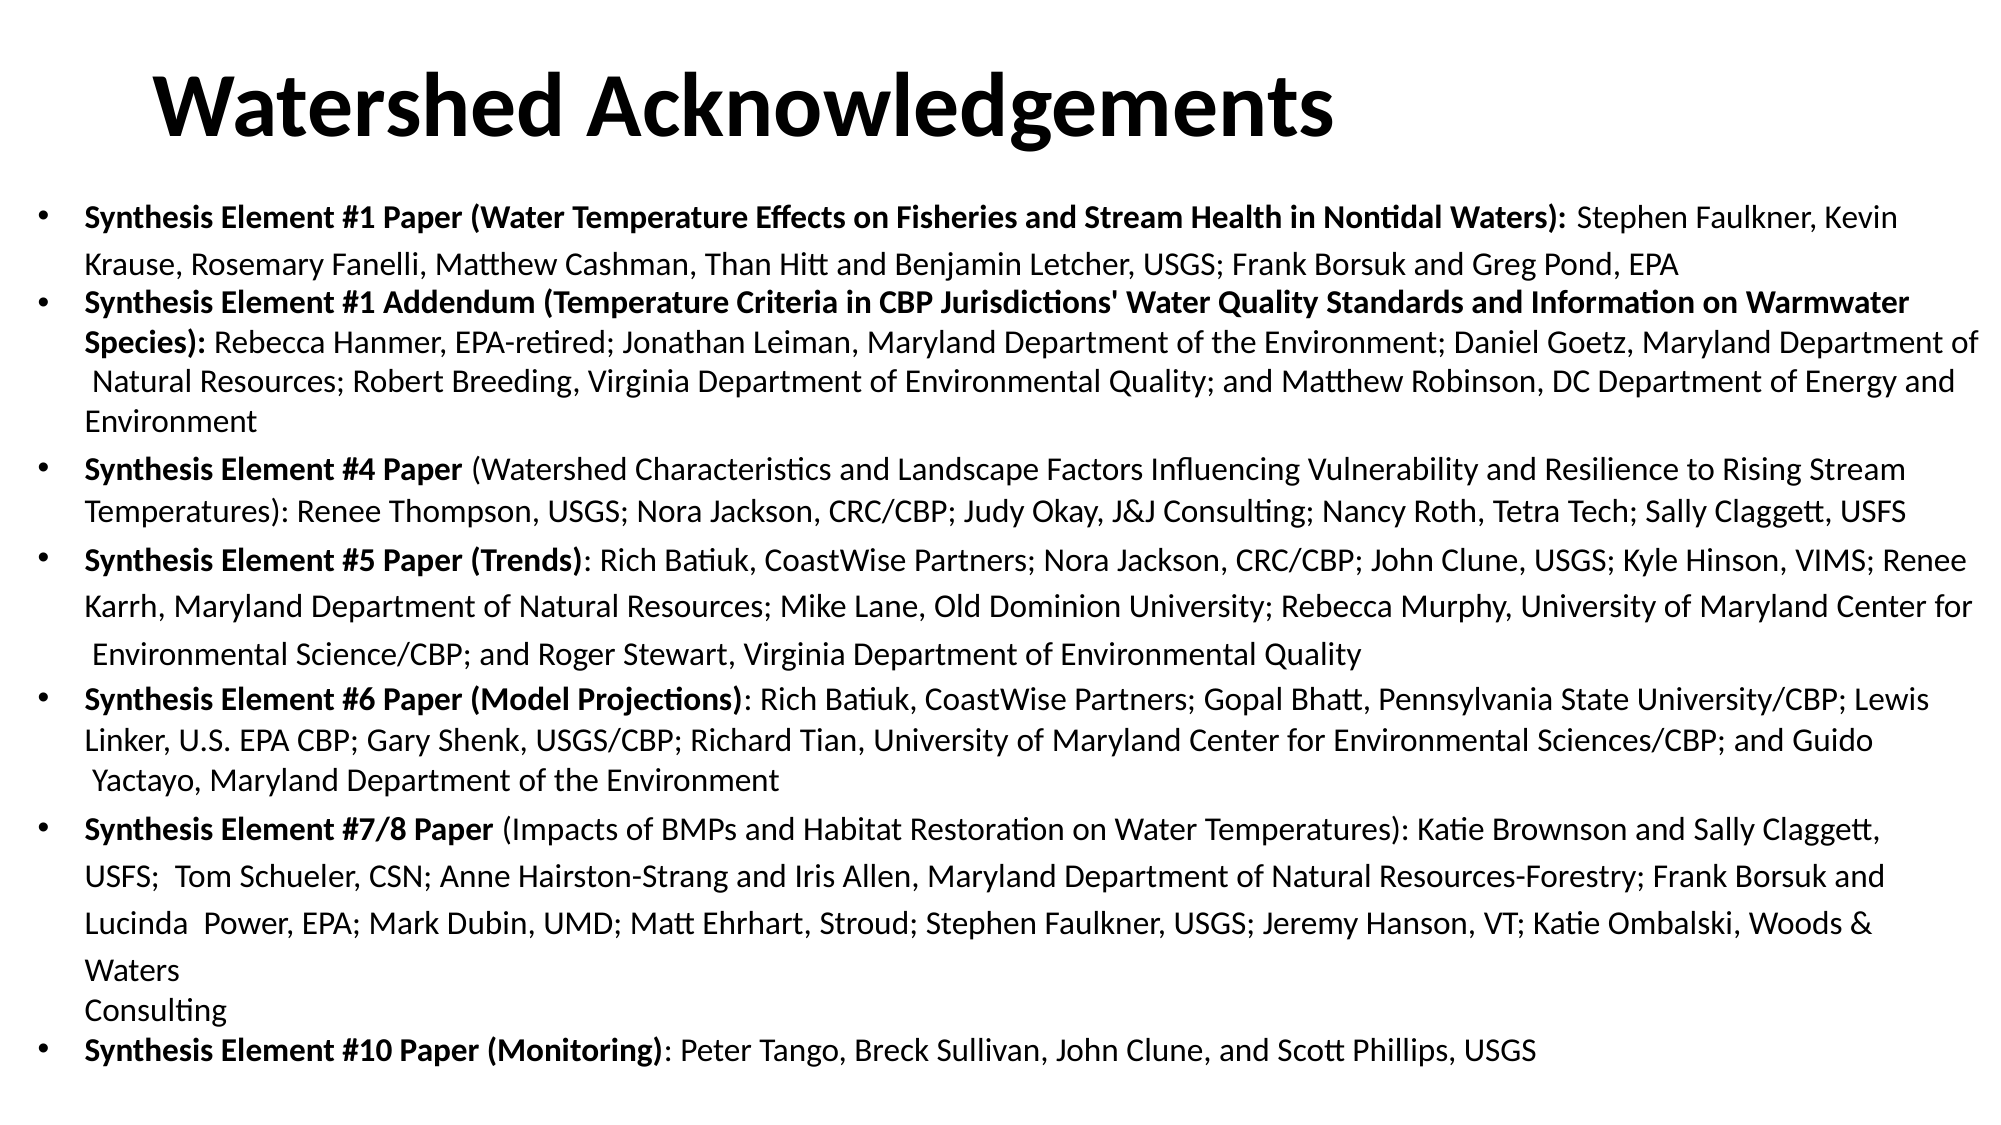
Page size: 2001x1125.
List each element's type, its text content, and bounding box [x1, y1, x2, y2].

text_box Synthesis Element #1 Paper (Water Temperature Effects on Fisheries and Stream Health in Nontidal Waters): Stephen Faulkner, Kevin Krause, Rosemary Fanelli, Matthew Cashman, Than Hitt and Benjamin Letcher, USGS; Frank Borsuk and Greg Pond, EPA Synthesis Element #1 Addendum (Temperature Criteria in CBP Jurisdictions' Water Quality Standards and Information on Warmwater Species): Rebecca Hanmer, EPA-retired; Jonathan Leiman, Maryland Department of the Environment; Daniel Goetz, Maryland Department of Natural Resources; Robert Breeding, Virginia Department of Environmental Quality; and Matthew Robinson, DC Department of Energy and Environment Synthesis Element #4 Paper (Watershed Characteristics and Landscape Factors Influencing Vulnerability and Resilience to Rising Stream Temperatures): Renee Thompson, USGS; Nora Jackson, CRC/CBP; Judy Okay, J&J Consulting; Nancy Roth, Tetra Tech; Sally Claggett, USFS Synthesis Element #5 Paper (Trends): Rich Batiuk, CoastWise Partners; Nora Jackson, CRC/CBP; John Clune, USGS; Kyle Hinson, VIMS; Renee Karrh, Maryland Department of Natural Resources; Mike Lane, Old Dominion University; Rebecca Murphy, University of Maryland Center for Environmental Science/CBP; and Roger Stewart, Virginia Department of Environmental Quality Synthesis Element #6 Paper (Model Projections): Rich Batiuk, CoastWise Partners; Gopal Bhatt, Pennsylvania State University/CBP; Lewis Linker, U.S. EPA CBP; Gary Shenk, USGS/CBP; Richard Tian, University of Maryland Center for Environmental Sciences/CBP; and Guido Yactayo, Maryland Department of the Environment Synthesis Element #7/8 Paper (Impacts of BMPs and Habitat Restoration on Water Temperatures): Katie Brownson and Sally Claggett, USFS; Tom Schueler, CSN; Anne Hairston-Strang and Iris Allen, Maryland Department of Natural Resources-Forestry; Frank Borsuk and Lucinda Power, EPA; Mark Dubin, UMD; Matt Ehrhart, Stroud; Stephen Faulkner, USGS; Jeremy Hanson, VT; Katie Ombalski, Woods & Waters Consulting Synthesis Element #10 Paper (Monitoring): Peter Tango, Breck Sullivan, John Clune, and Scott Phillips, USGS [35, 184, 1987, 1068]
title Watershed Acknowledgements [150, 3, 1604, 184]
